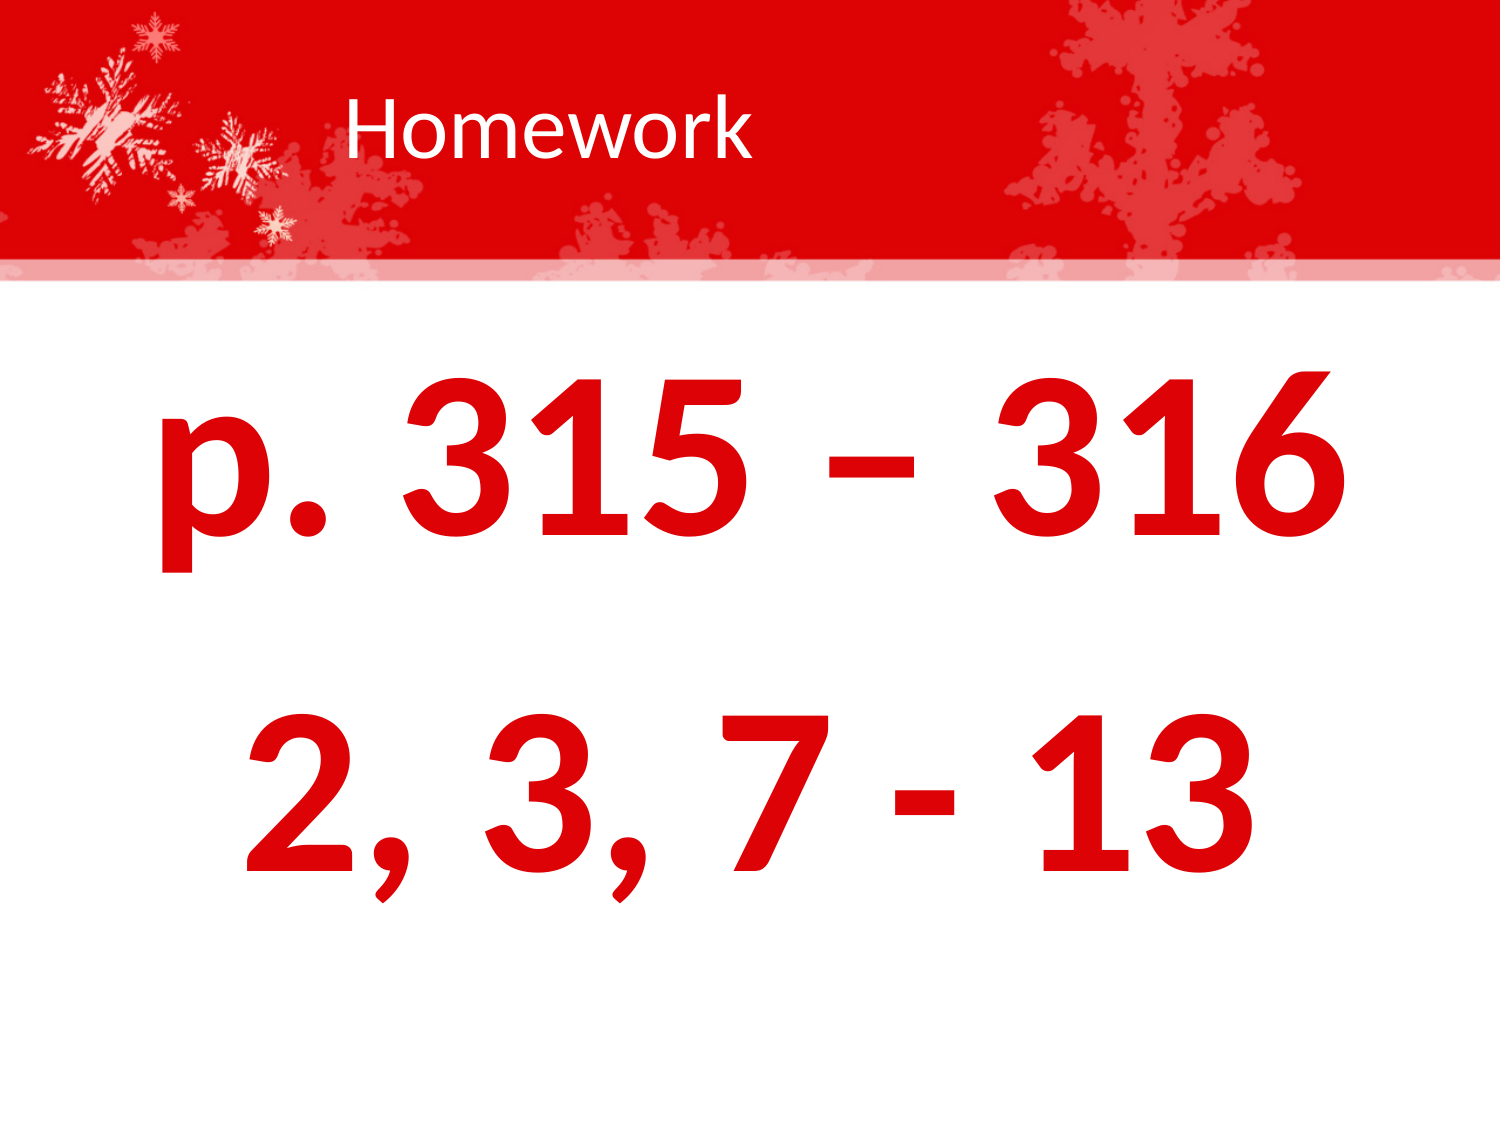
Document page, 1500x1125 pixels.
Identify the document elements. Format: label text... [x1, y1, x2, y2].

picture [0, 0, 1500, 1125]
list p. 315 – 316 2, 3, 7 - 13 [74, 288, 1426, 1032]
title Homework [327, 44, 1426, 200]
